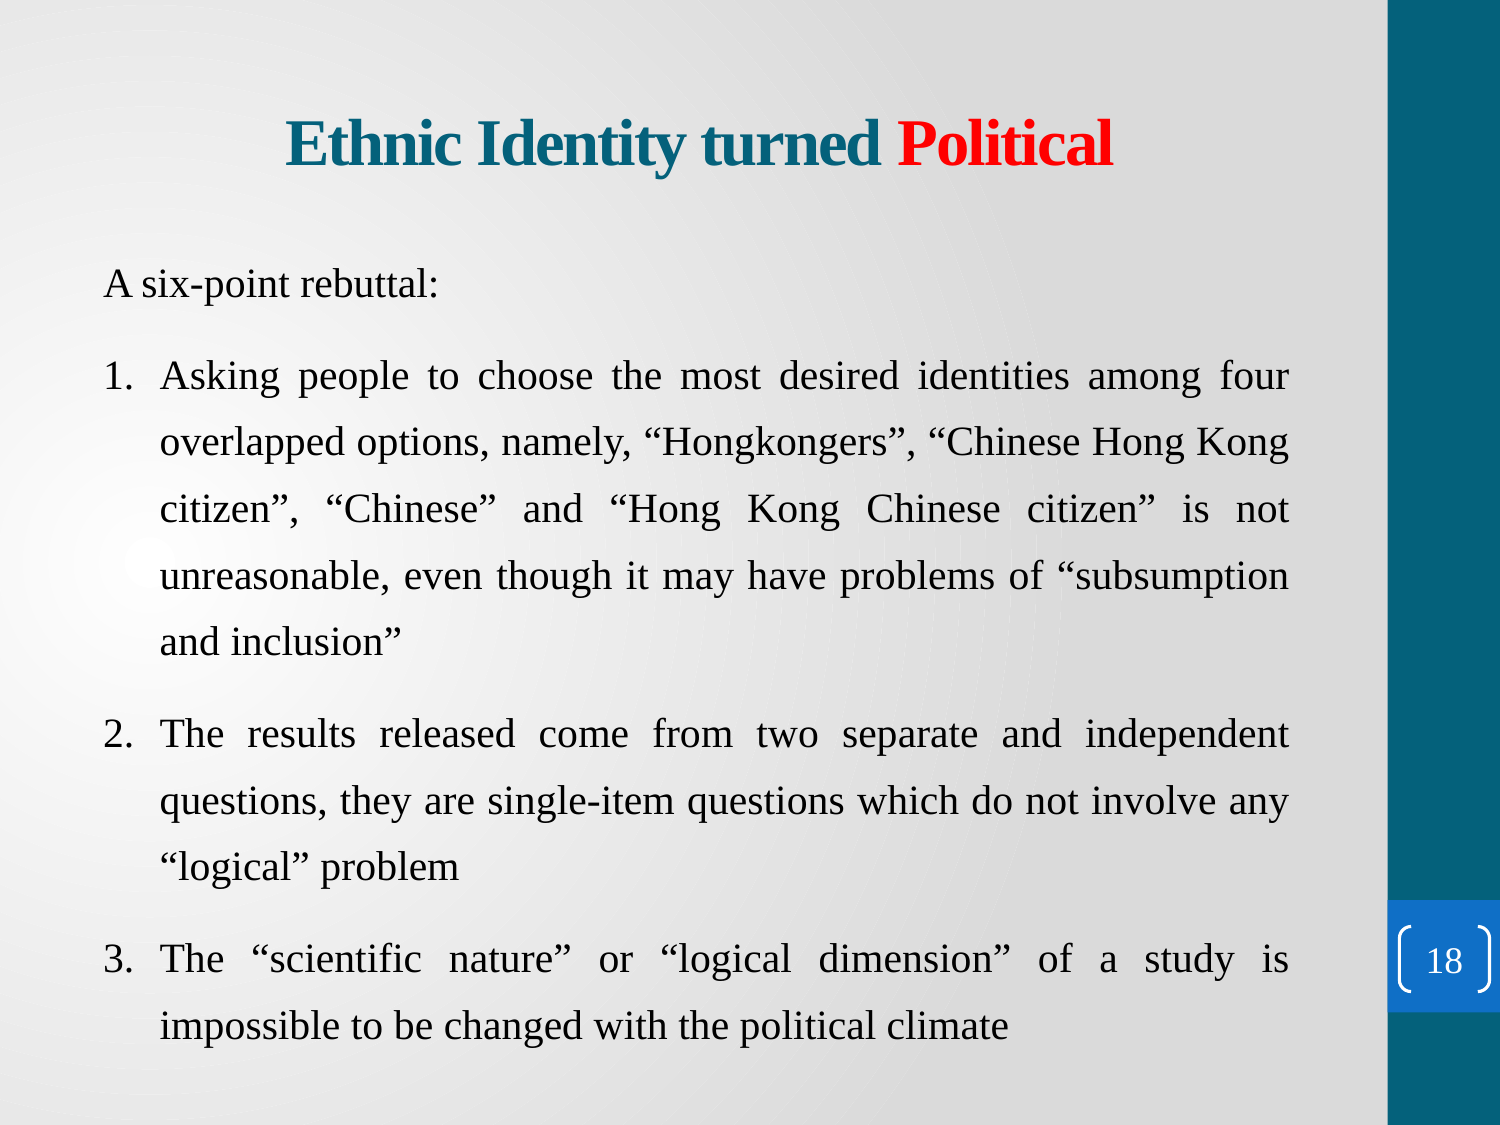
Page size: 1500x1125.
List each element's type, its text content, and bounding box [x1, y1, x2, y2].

slide_number 18 [1397, 924, 1492, 994]
text_box A six-point rebuttal: Asking people to choose the most desired identities among four overlapped options, namely, “Hongkongers”, “Chinese Hong Kong citizen”, “Chinese” and “Hong Kong Chinese citizen” is not unreasonable, even though it may have problems of “subsumption and inclusion” The results released come from two separate and independent questions, they are single-item questions which do not involve any “logical” problem The “scientific nature” or “logical dimension” of a study is impossible to be changed with the political climate [88, 231, 1306, 1055]
title Ethnic Identity turned Political [75, 45, 1325, 233]
